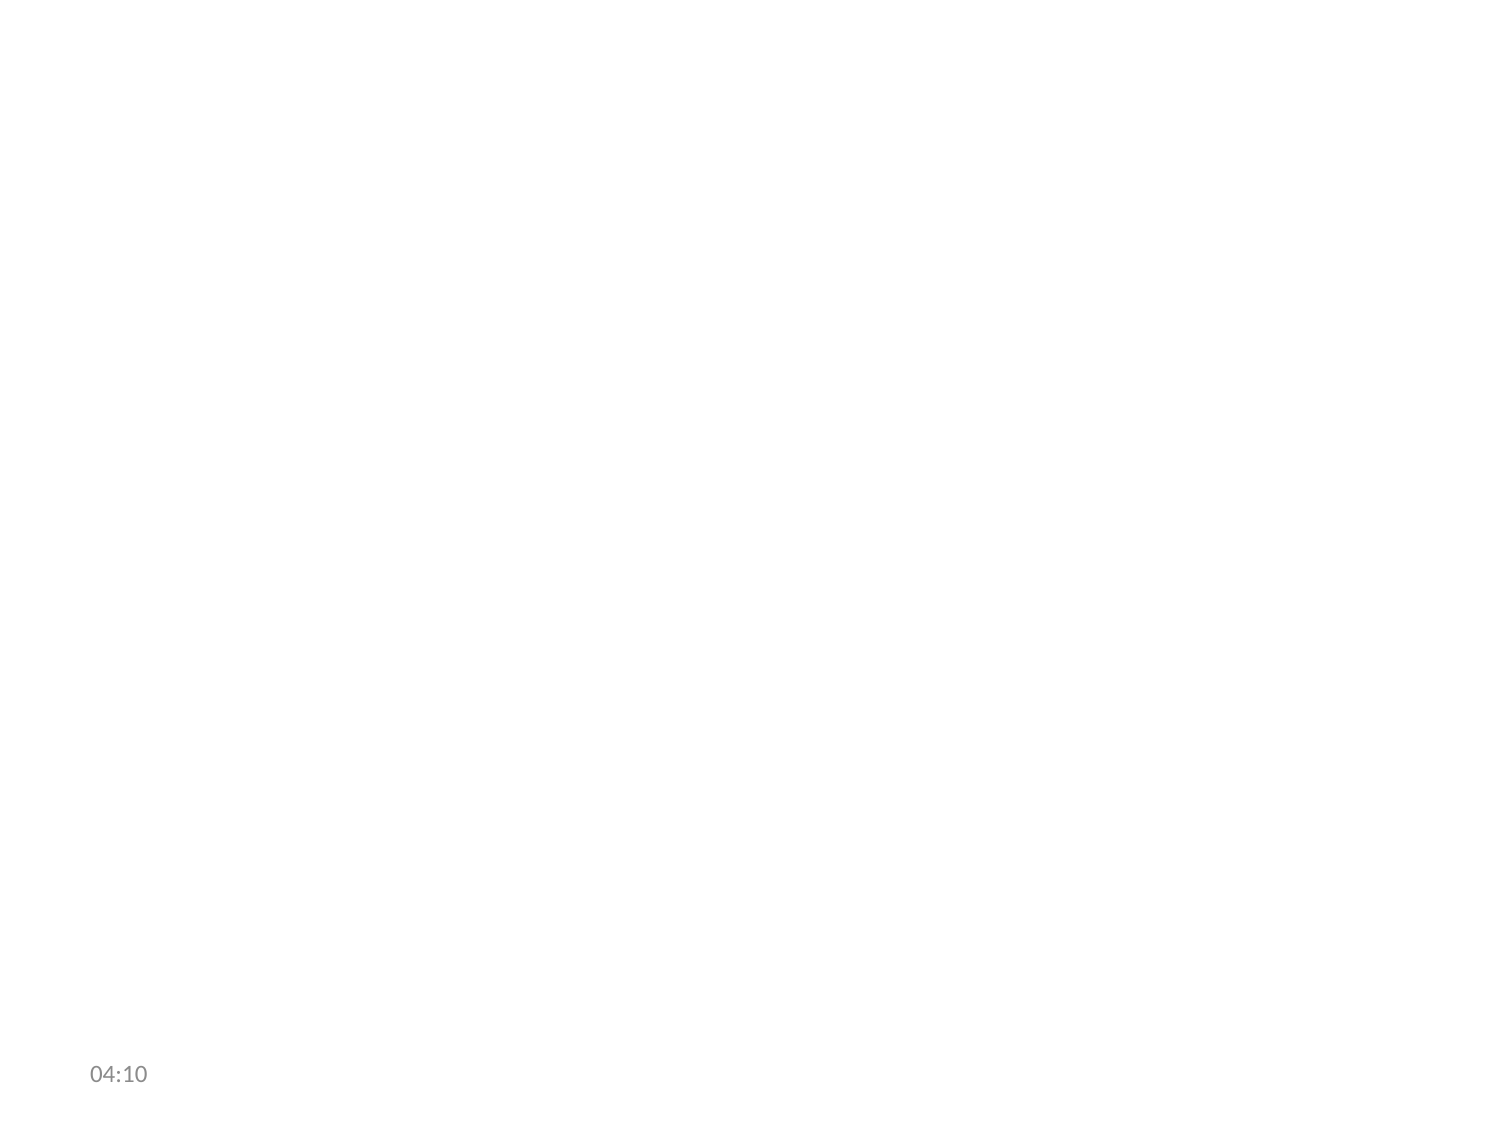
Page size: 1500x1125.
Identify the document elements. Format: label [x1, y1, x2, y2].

slide_number [75, 1042, 425, 1103]
